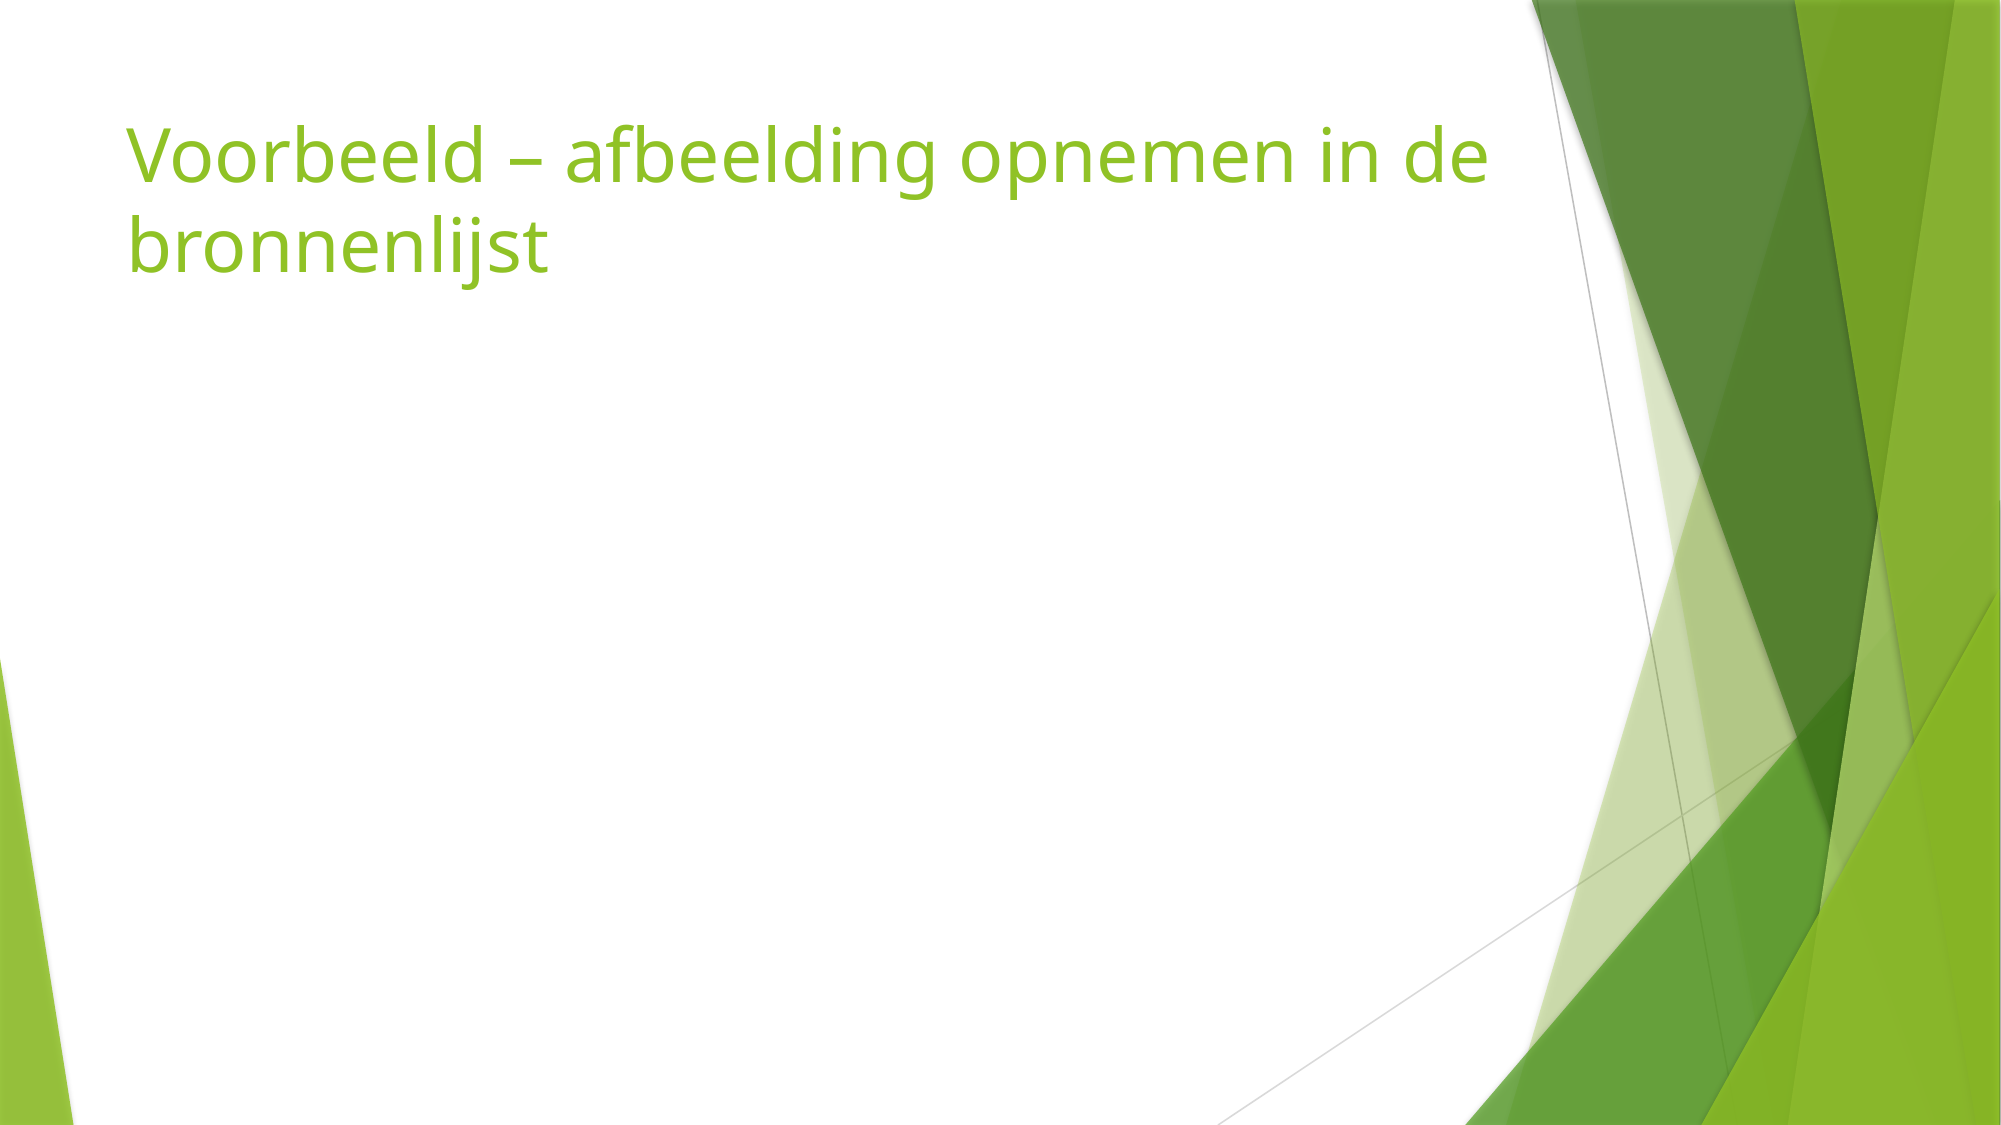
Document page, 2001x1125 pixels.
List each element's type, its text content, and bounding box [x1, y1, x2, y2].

title Voorbeeld – afbeelding opnemen in de bronnenlijst [111, 99, 1522, 317]
